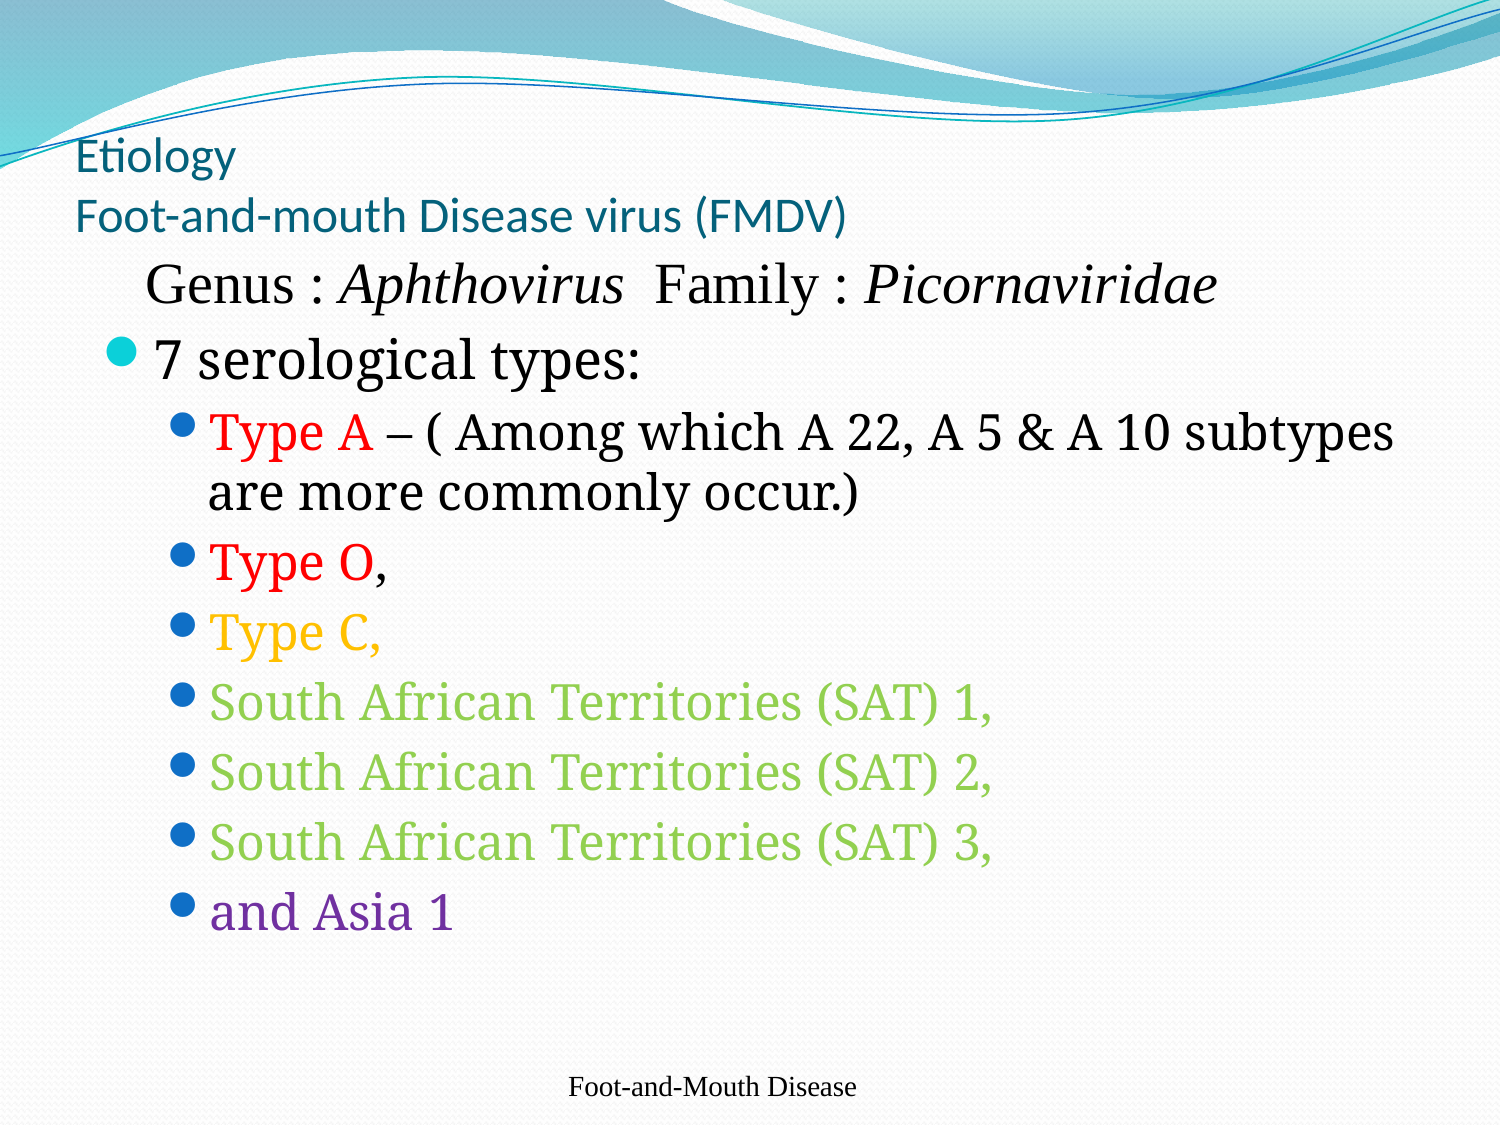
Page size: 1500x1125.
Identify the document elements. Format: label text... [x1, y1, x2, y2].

title Etiology Foot-and-mouth Disease virus (FMDV) [75, 115, 1425, 303]
list Genus : Aphthovirus Family : Picornaviridae 7 serological types: Type A – ( Among which A 22, A 5 & A 10 subtypes are more commonly occur.) Type O, Type C, South African Territories (SAT) 1, South African Territories (SAT) 2, South African Territories (SAT) 3, and Asia 1 [87, 237, 1438, 1063]
footer Foot-and-Mouth Disease [437, 1042, 988, 1103]
